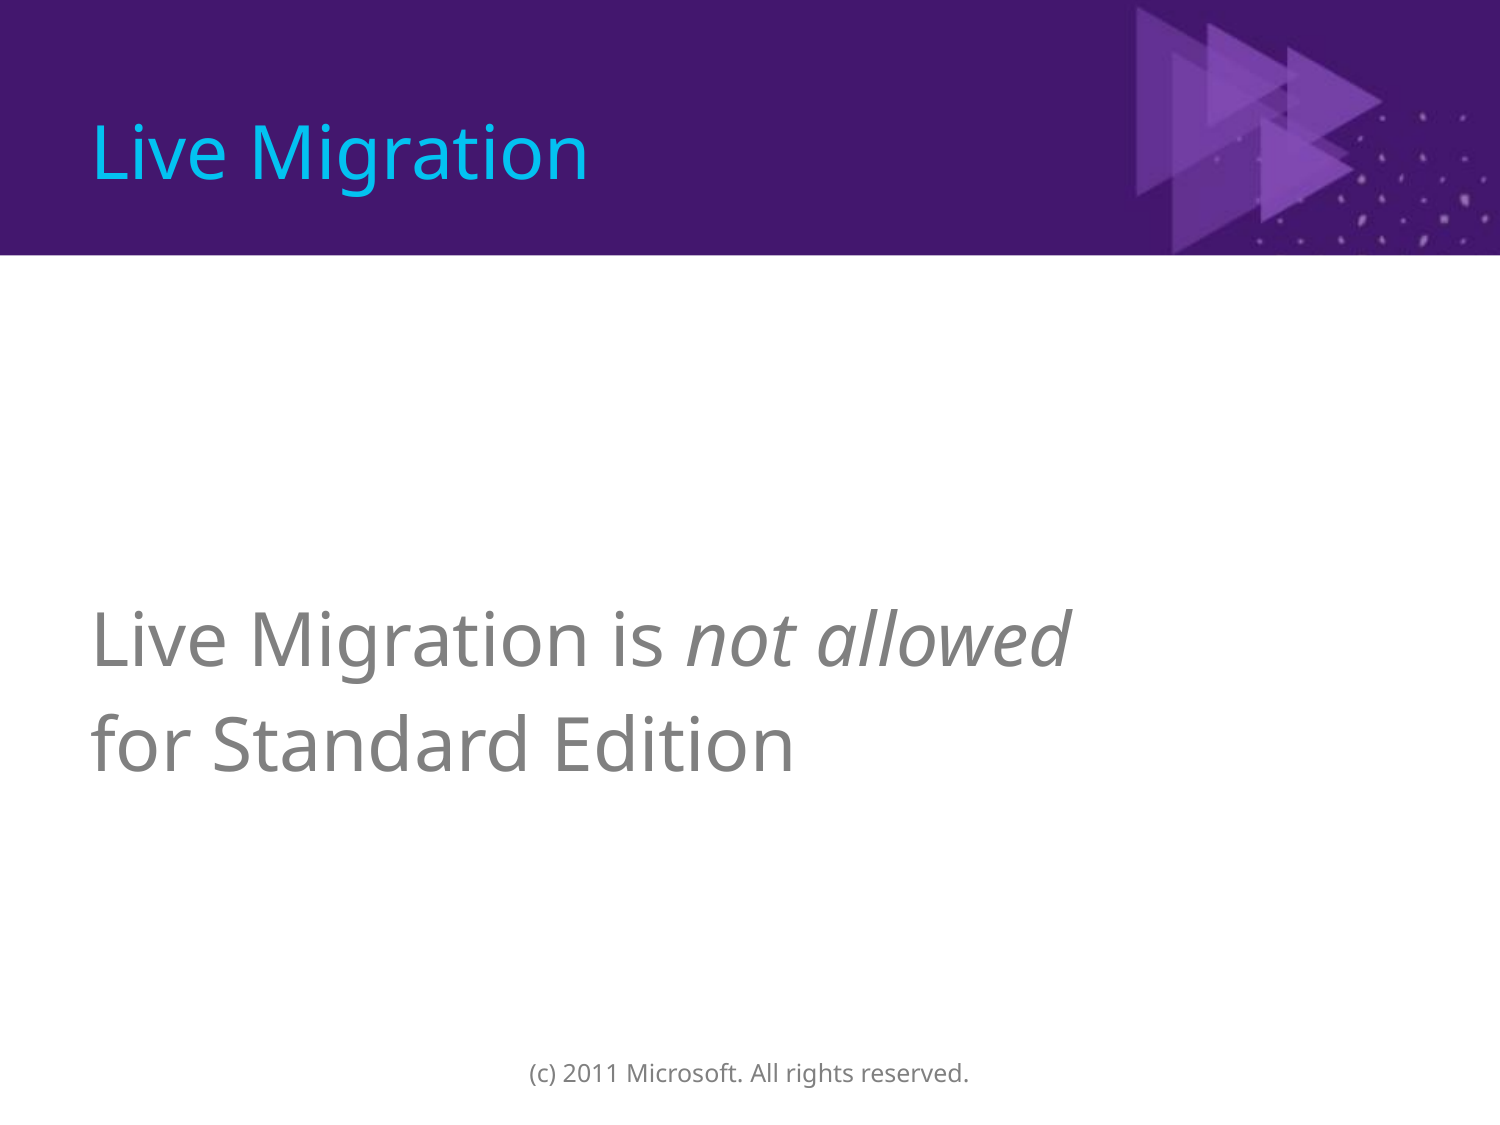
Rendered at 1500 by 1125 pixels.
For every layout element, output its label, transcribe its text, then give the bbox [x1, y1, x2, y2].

list Live Migration is not allowed for Standard Edition [75, 373, 1425, 1005]
picture [0, 0, 1500, 255]
footer (c) 2011 Microsoft. All rights reserved. [512, 1042, 988, 1103]
title Live Migration [75, 56, 1425, 244]
